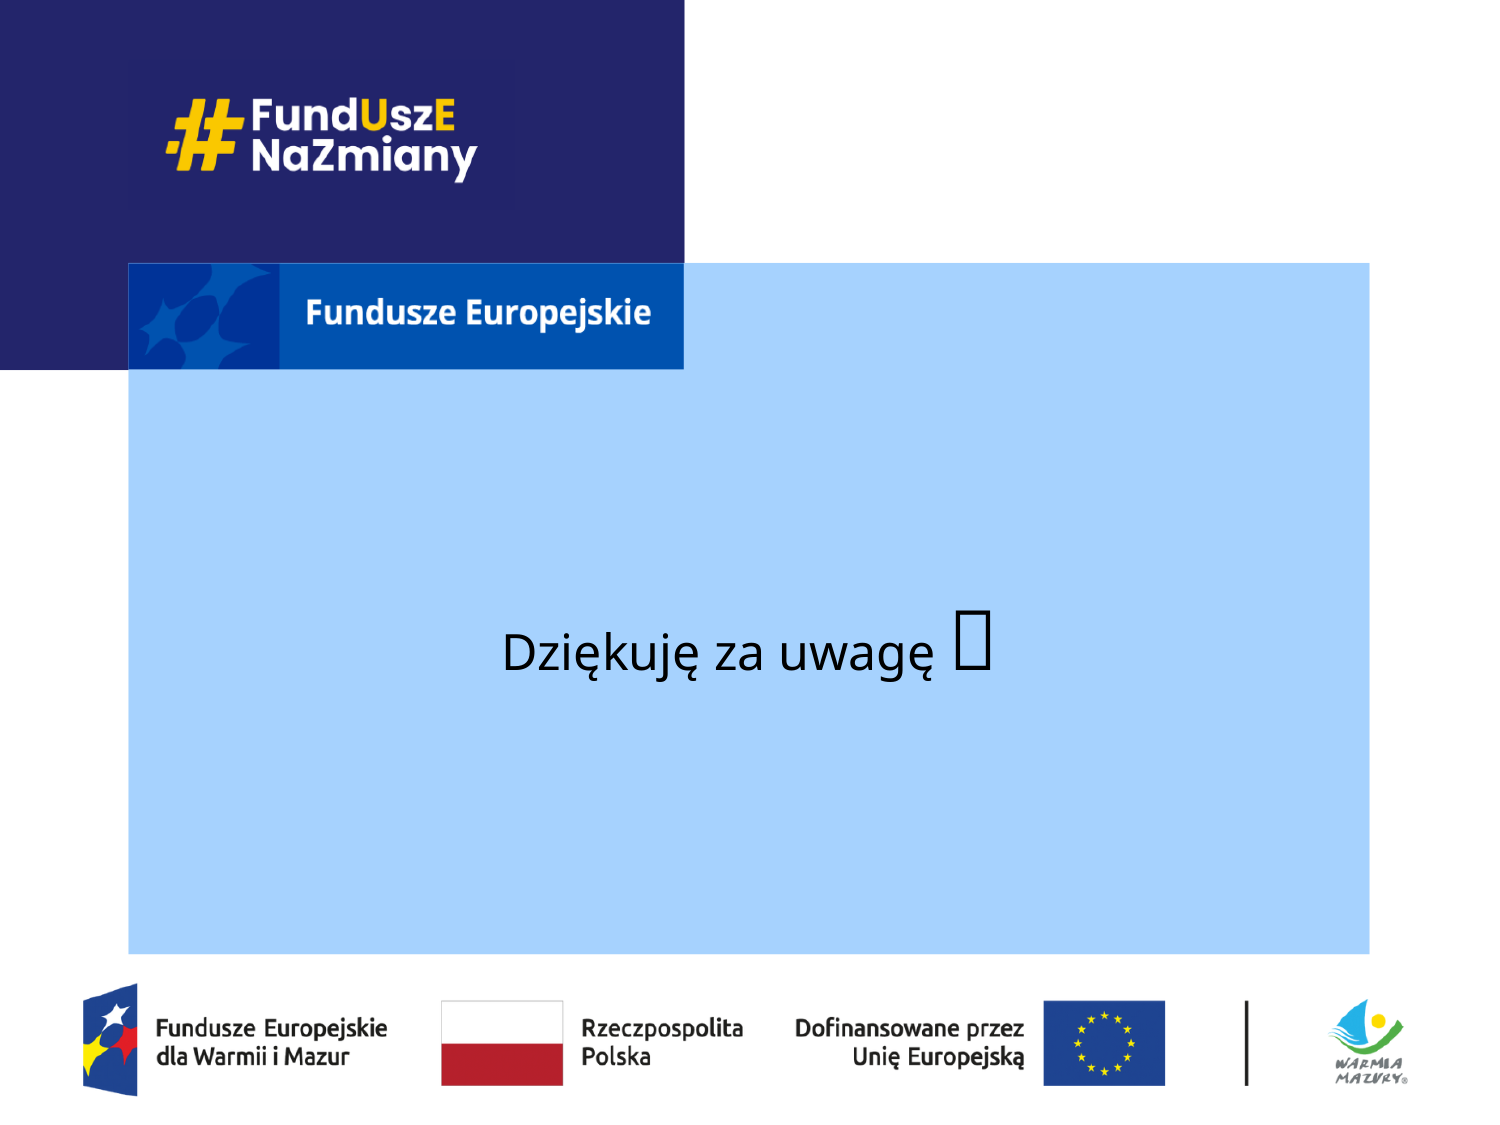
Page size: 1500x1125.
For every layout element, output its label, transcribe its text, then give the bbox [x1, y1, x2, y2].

subtitle Dziękuję za uwagę  [187, 590, 1313, 863]
picture [0, 0, 1499, 1125]
